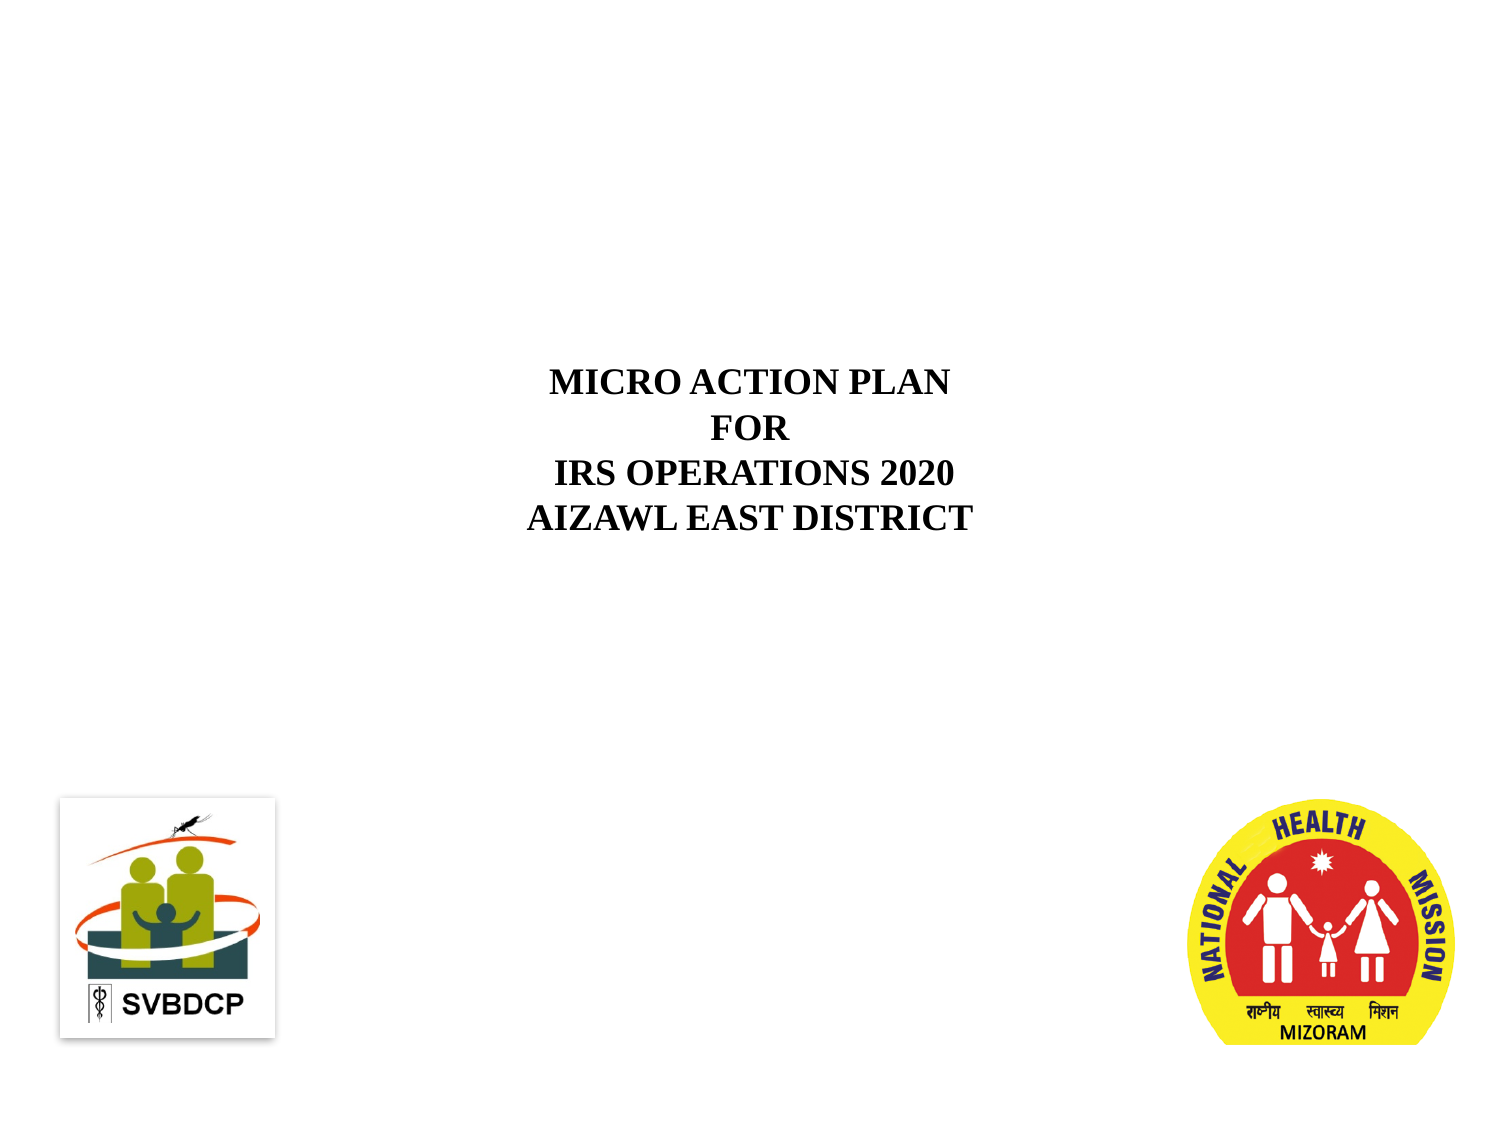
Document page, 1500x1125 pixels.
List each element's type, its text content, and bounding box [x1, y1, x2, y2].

picture [74, 812, 261, 1024]
title MICRO ACTION PLAN FOR IRS OPERATIONS 2020 AIZAWL EAST DISTRICT [112, 349, 1388, 591]
picture [1187, 799, 1458, 1045]
